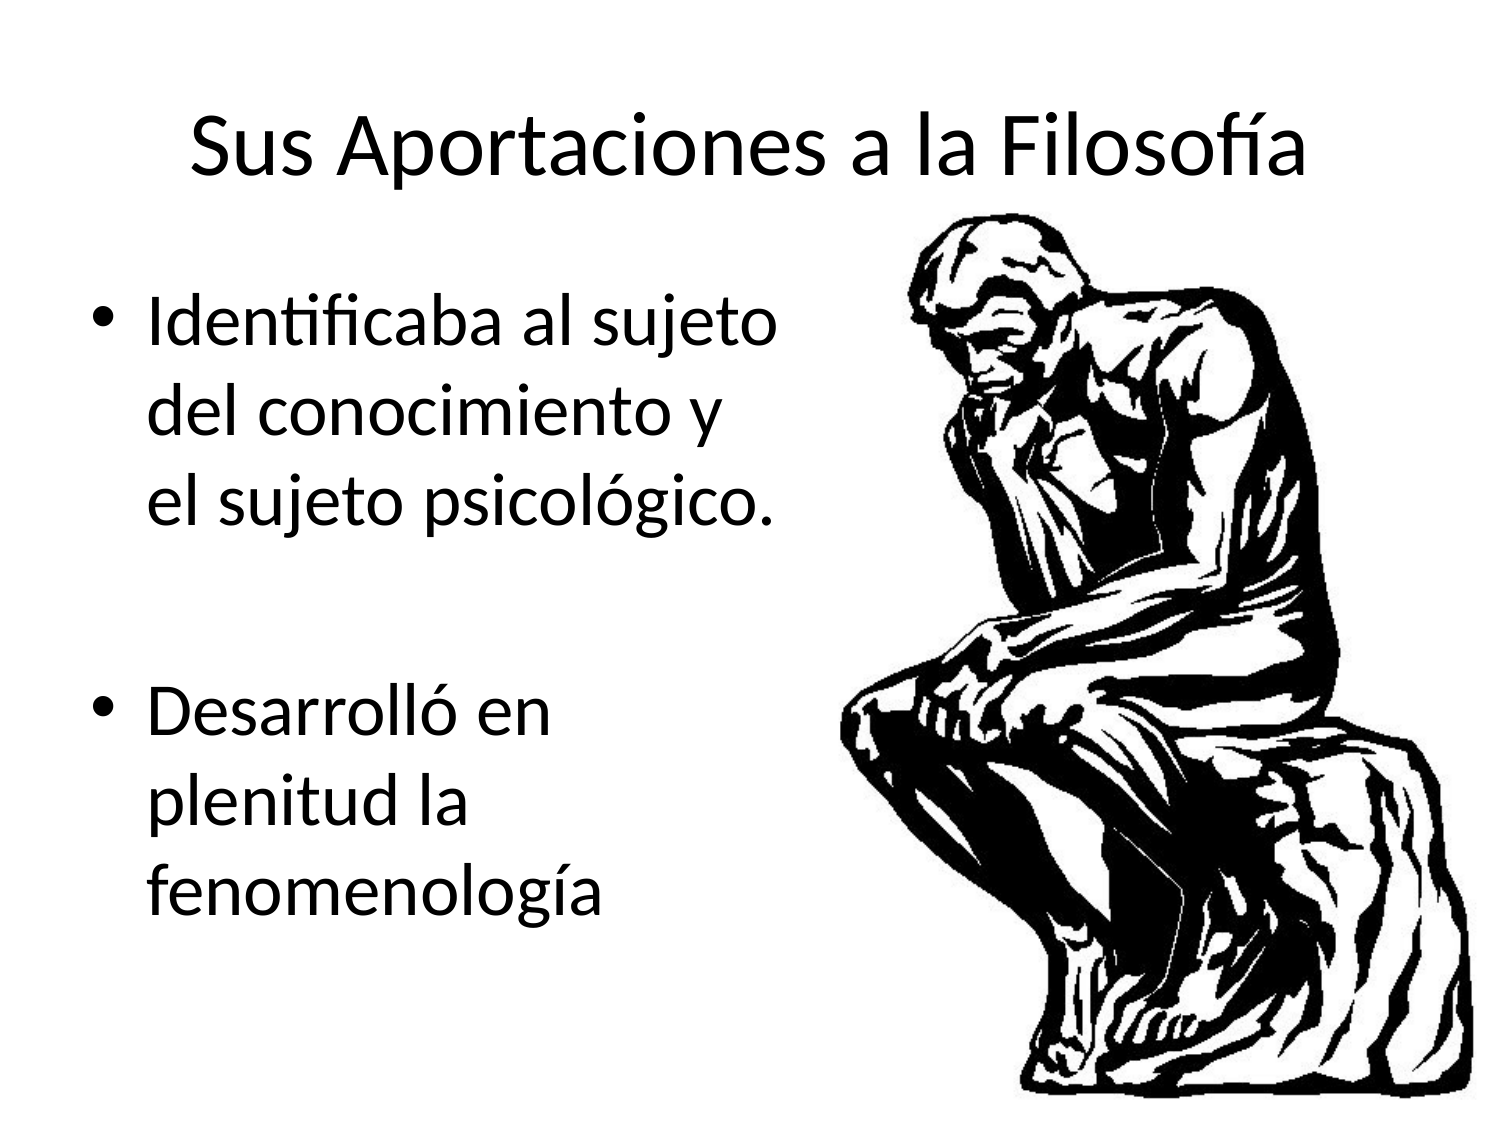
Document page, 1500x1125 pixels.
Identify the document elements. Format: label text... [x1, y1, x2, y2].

list Identificaba al sujeto del conocimiento y el sujeto psicológico. Desarrolló en plenitud la fenomenología [75, 262, 800, 1125]
picture [813, 187, 1500, 1125]
title Sus Aportaciones a la Filosofía [75, 45, 1425, 233]
